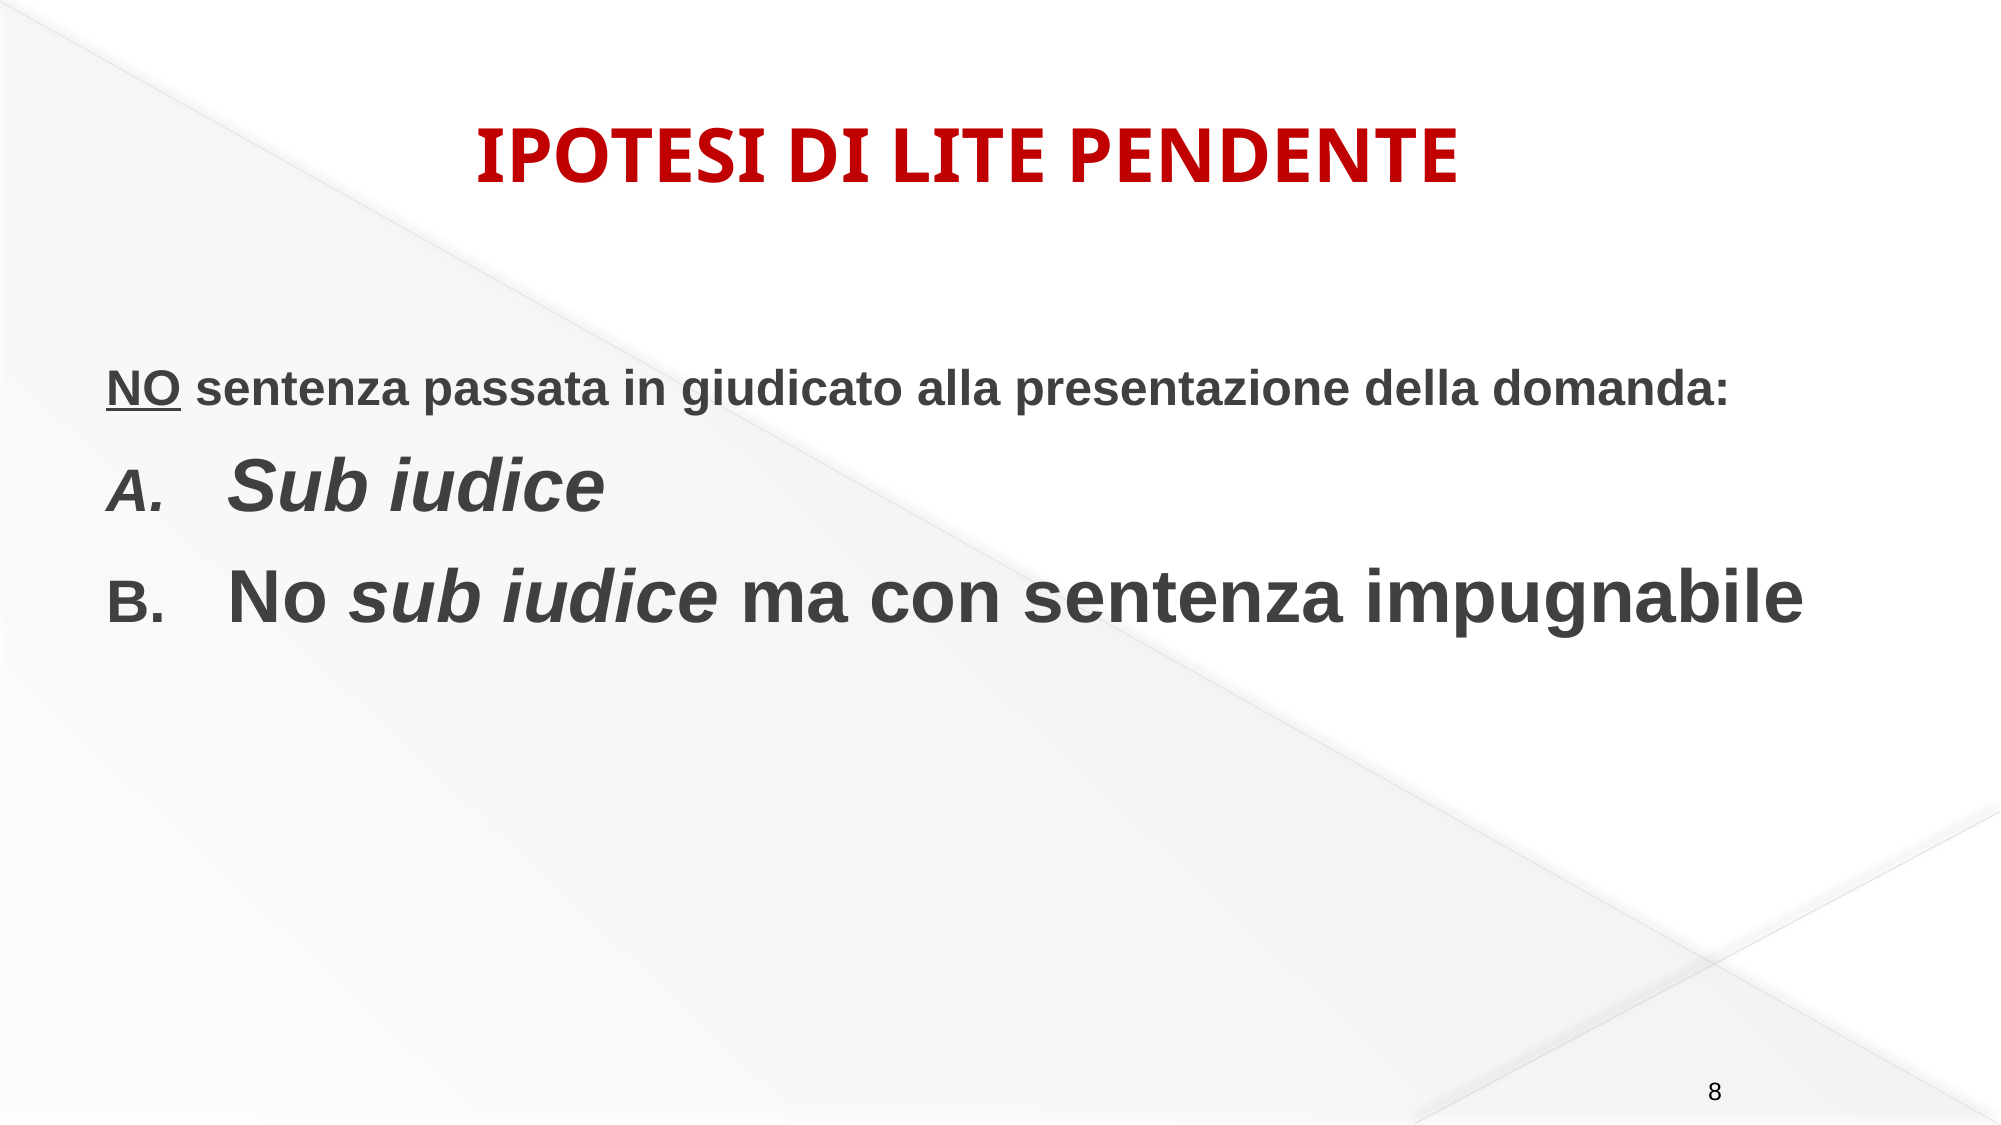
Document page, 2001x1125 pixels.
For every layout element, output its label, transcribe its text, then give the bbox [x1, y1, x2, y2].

text_box NO sentenza passata in giudicato alla presentazione della domanda: Sub iudice No sub iudice ma con sentenza impugnabile [90, 267, 1862, 904]
text_box IPOTESI DI LITE PENDENTE [111, 99, 1827, 267]
slide_number 8 [1660, 1063, 1771, 1113]
